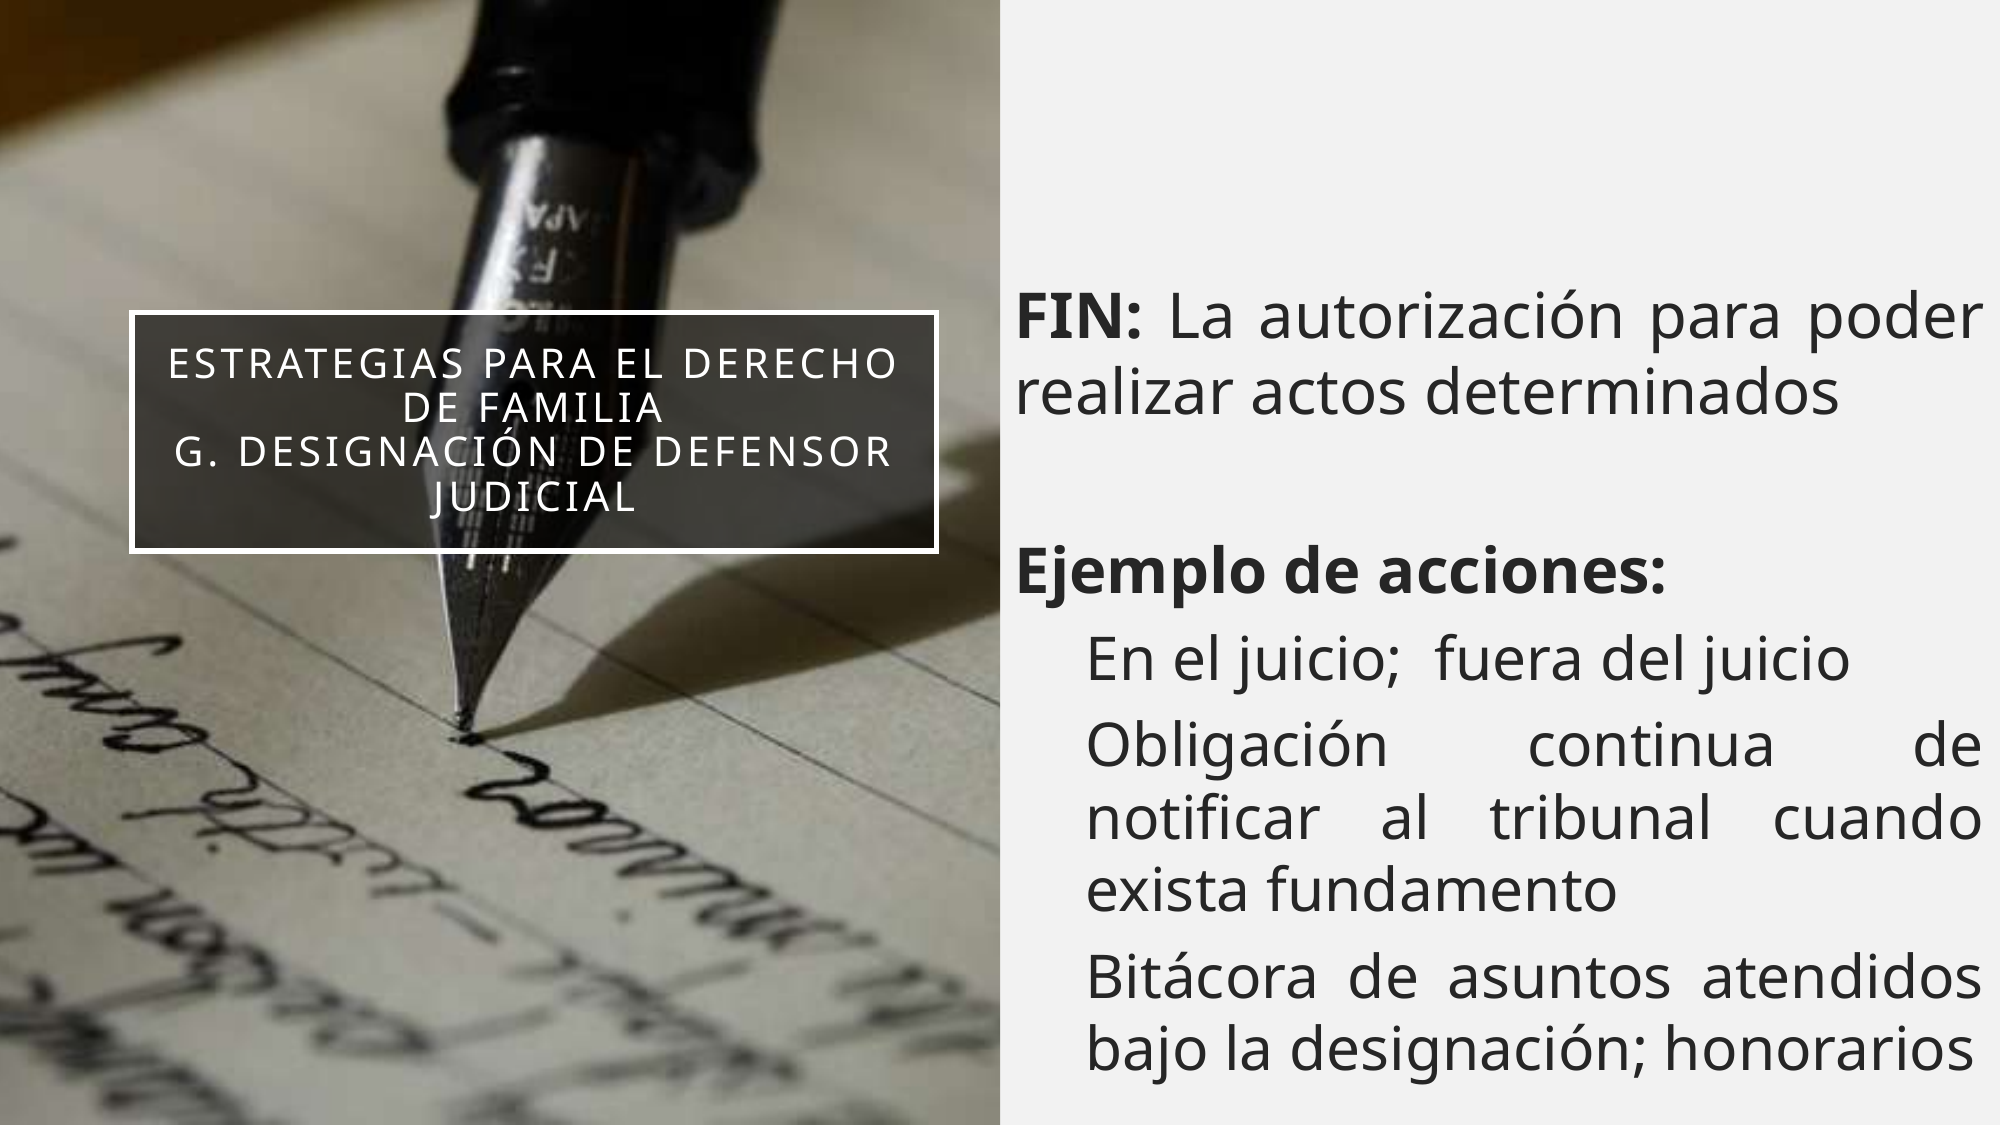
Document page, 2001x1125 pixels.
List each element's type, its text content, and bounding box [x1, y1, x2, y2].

picture [0, 0, 1001, 1125]
list FIN: La autorización para poder realizar actos determinados Ejemplo de acciones: En el juicio; fuera del juicio Obligación continua de notificar al tribunal cuando exista fundamento Bitácora de asuntos atendidos bajo la designación; honorarios [1001, 0, 2000, 1125]
